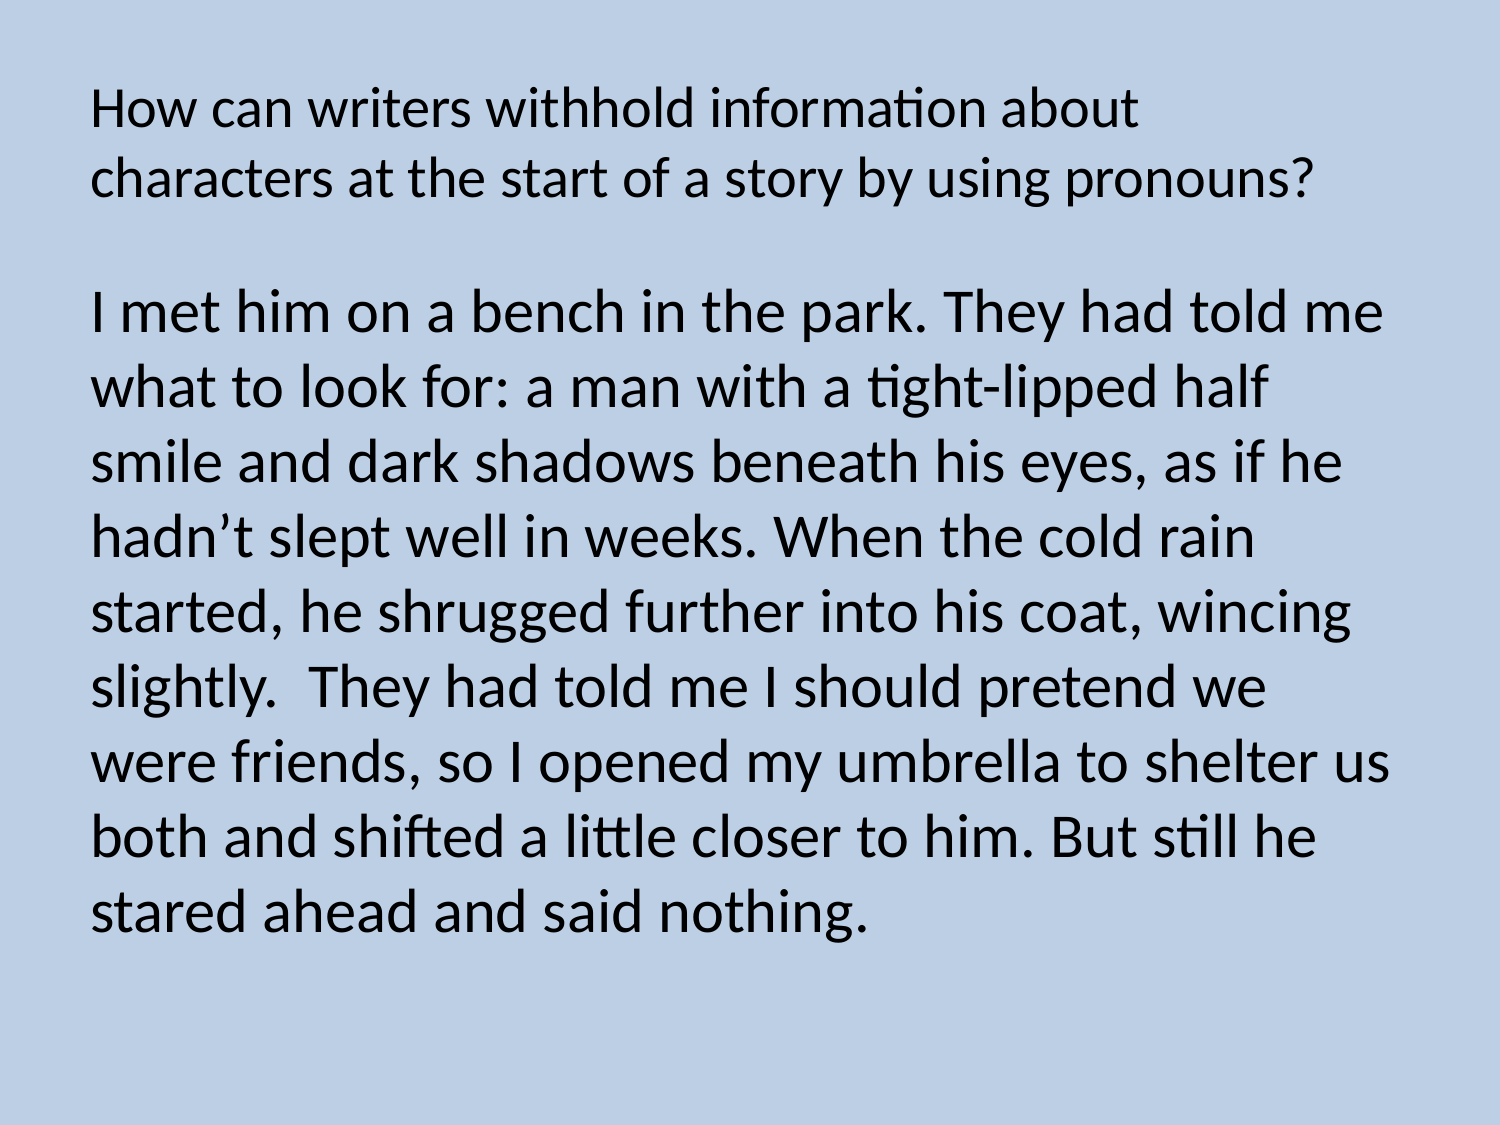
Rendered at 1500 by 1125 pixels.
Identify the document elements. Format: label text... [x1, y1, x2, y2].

list I met him on a bench in the park. They had told me what to look for: a man with a tight-lipped half smile and dark shadows beneath his eyes, as if he hadn’t slept well in weeks. When the cold rain started, he shrugged further into his coat, wincing slightly. They had told me I should pretend we were friends, so I opened my umbrella to shelter us both and shifted a little closer to him. But still he stared ahead and said nothing. [75, 262, 1425, 1005]
title How can writers withhold information about characters at the start of a story by using pronouns? [75, 45, 1483, 233]
